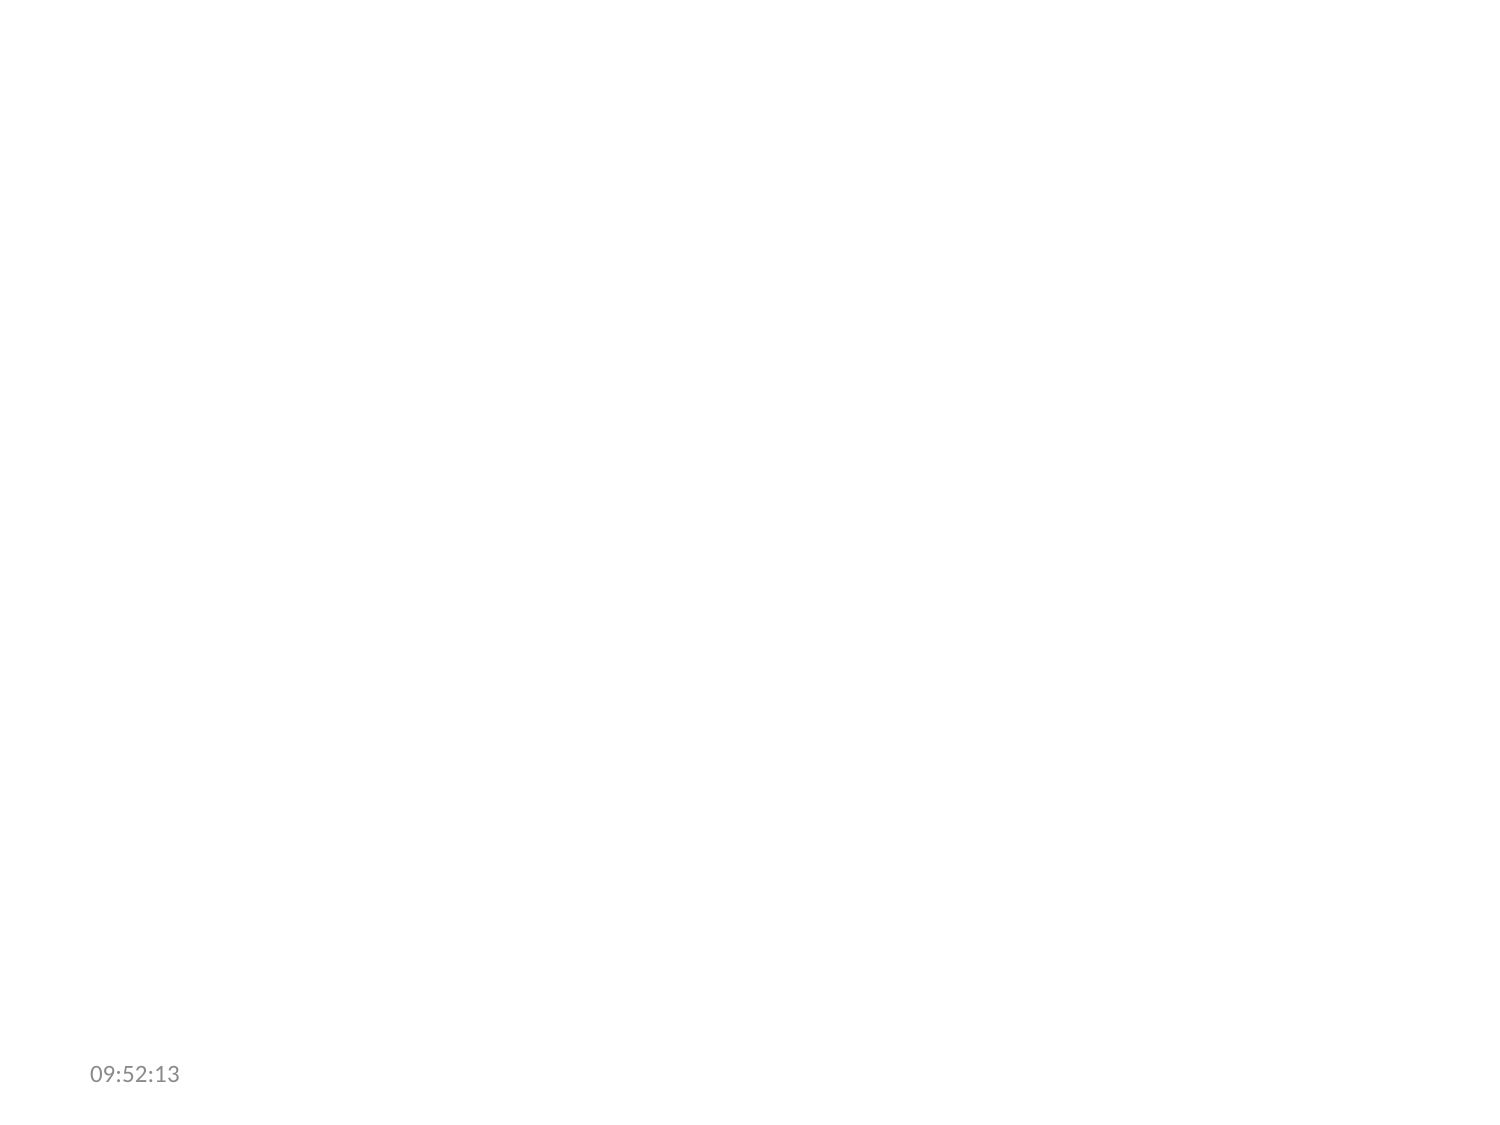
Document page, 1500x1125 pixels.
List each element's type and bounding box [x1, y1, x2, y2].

slide_number [75, 1042, 425, 1103]
